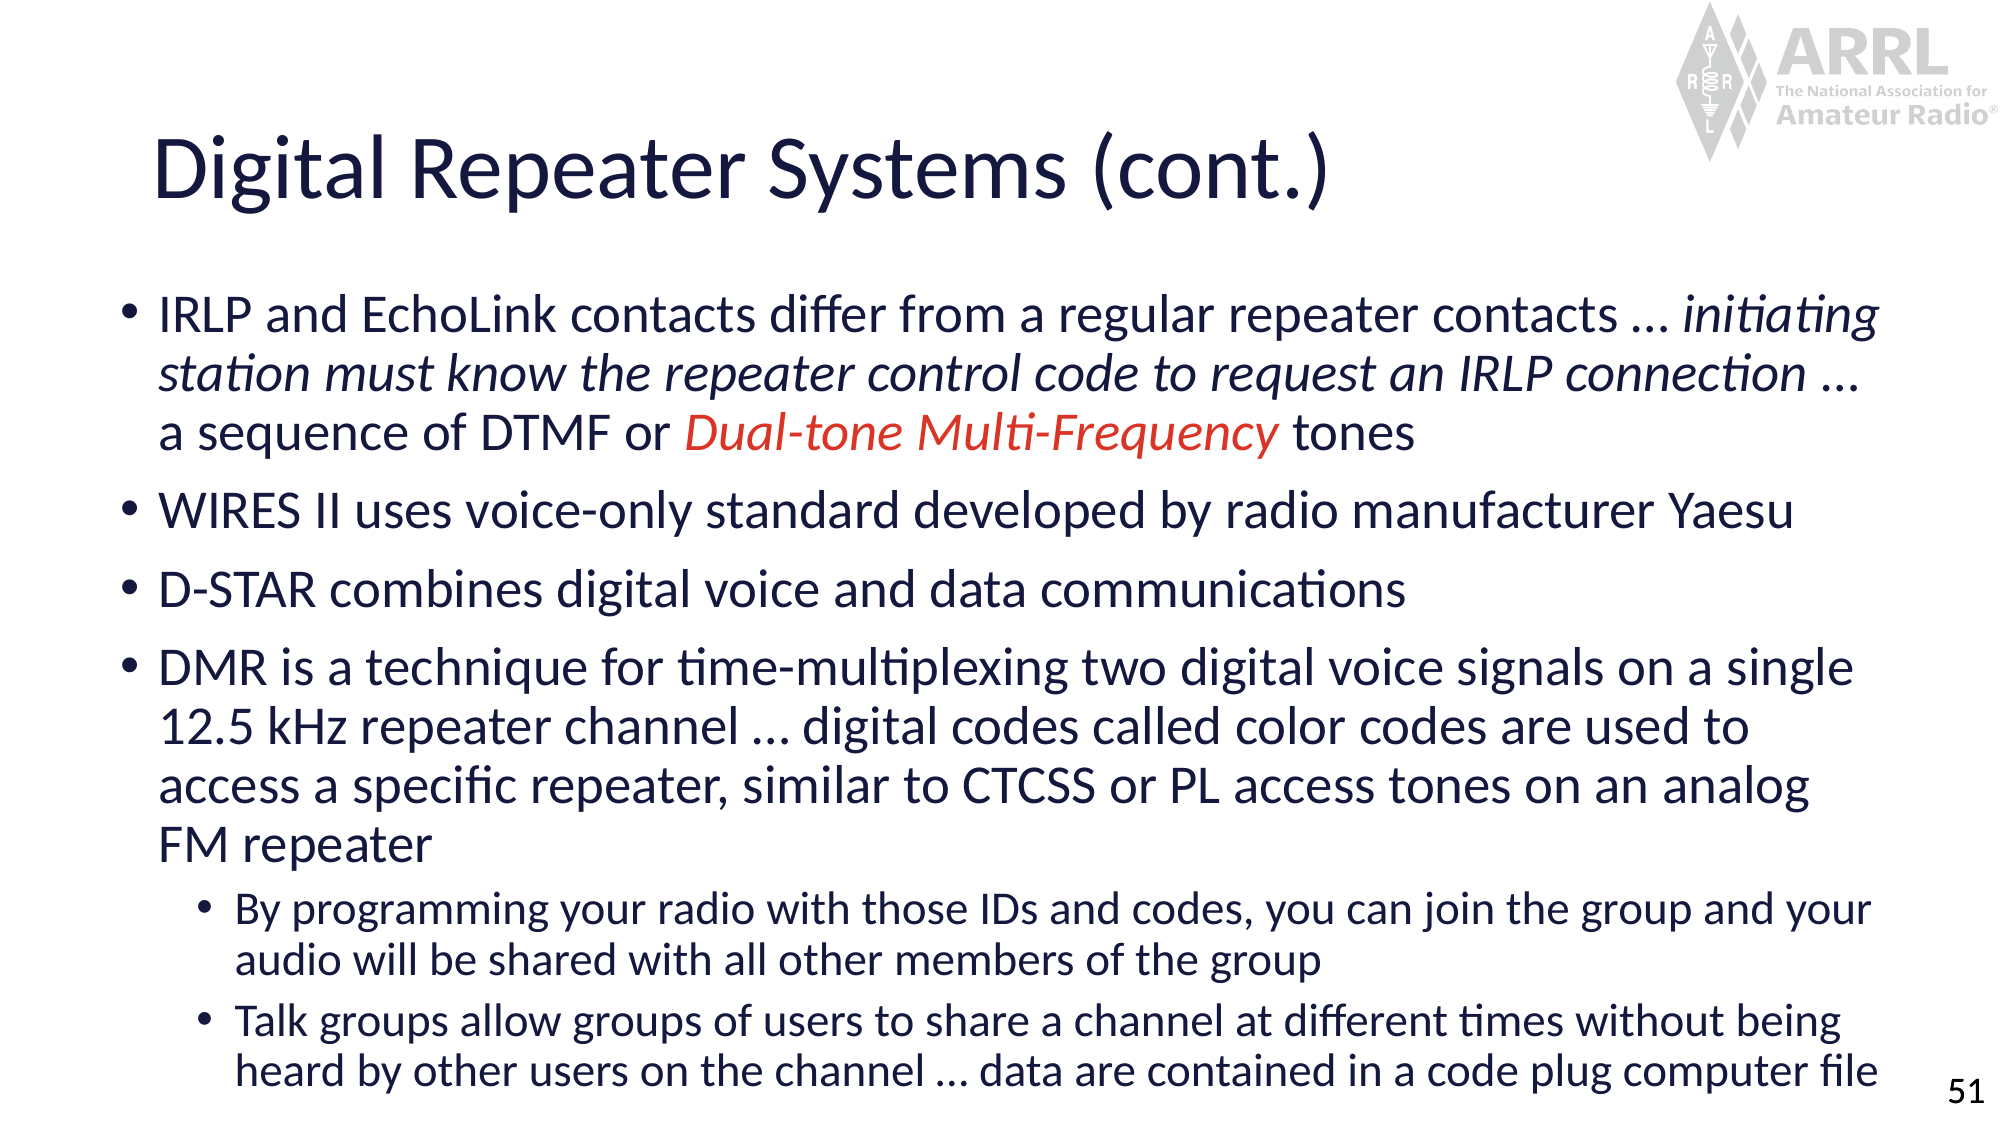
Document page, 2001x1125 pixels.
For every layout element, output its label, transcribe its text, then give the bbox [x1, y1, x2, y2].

picture [1674, 0, 2000, 164]
list IRLP and EchoLink contacts differ from a regular repeater contacts … initiating station must know the repeater control code to request an IRLP connection … a sequence of DTMF or Dual-tone Multi-Frequency tones WIRES II uses voice-only standard developed by radio manufacturer Yaesu D-STAR combines digital voice and data communications DMR is a technique for time-multiplexing two digital voice signals on a single 12.5 kHz repeater channel … digital codes called color codes are used to access a specific repeater, similar to CTCSS or PL access tones on an analog FM repeater By programming your radio with those IDs and codes, you can join the group and your audio will be shared with all other members of the group Talk groups allow groups of users to share a channel at different times without being heard by other users on the channel … data are contained in a code plug computer file [105, 277, 1906, 1125]
title Digital Repeater Systems (cont.) [137, 59, 1863, 277]
